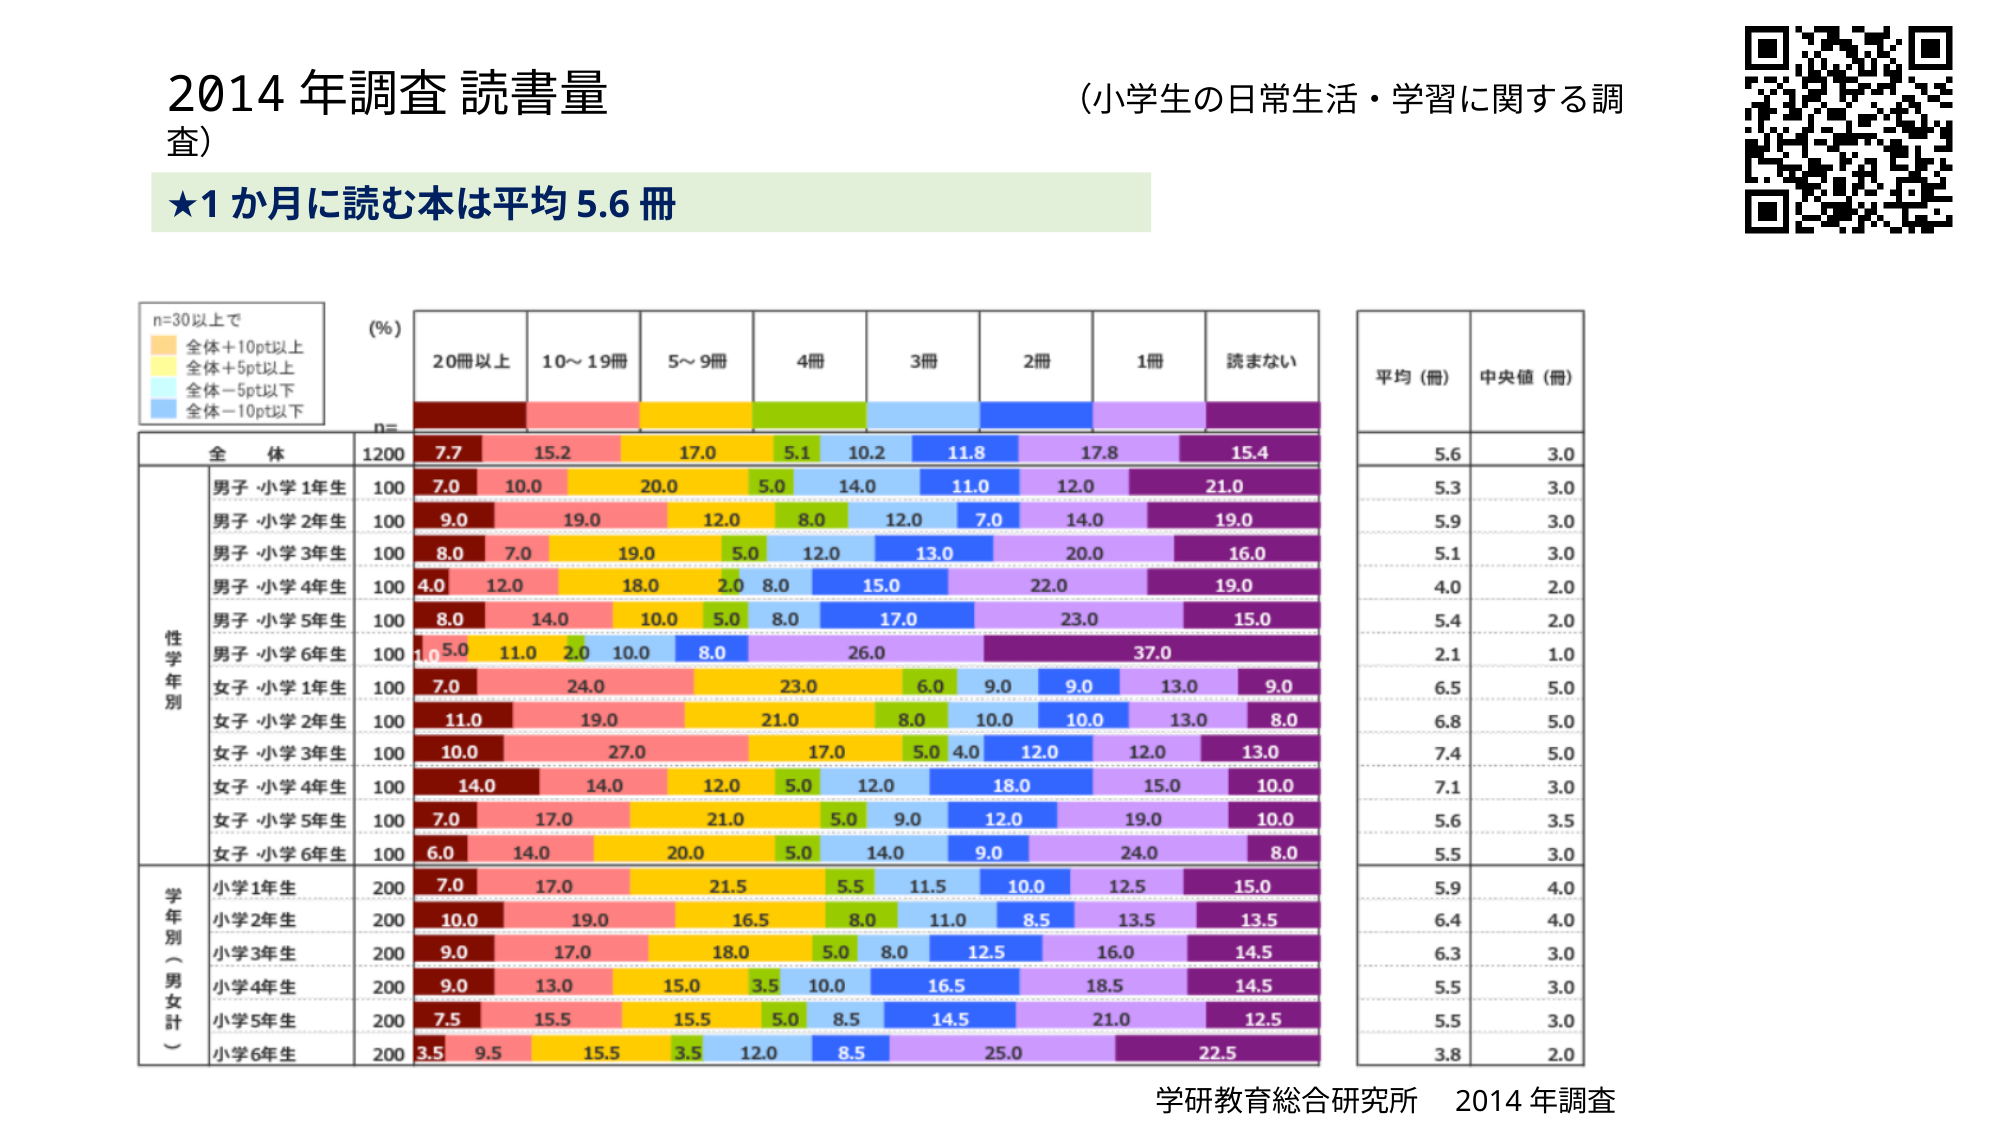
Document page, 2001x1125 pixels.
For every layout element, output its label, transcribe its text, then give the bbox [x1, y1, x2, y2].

text_box 学研教育総合研究所 2014年調査 [1140, 1074, 1657, 1125]
picture [136, 299, 1586, 1071]
picture [1726, 7, 1971, 252]
text_box 2014年調査 読書量 （小学生の日常生活・学習に関する調査） [151, 54, 1697, 169]
text_box ★1か月に読む本は平均5.6冊 [151, 172, 1152, 233]
